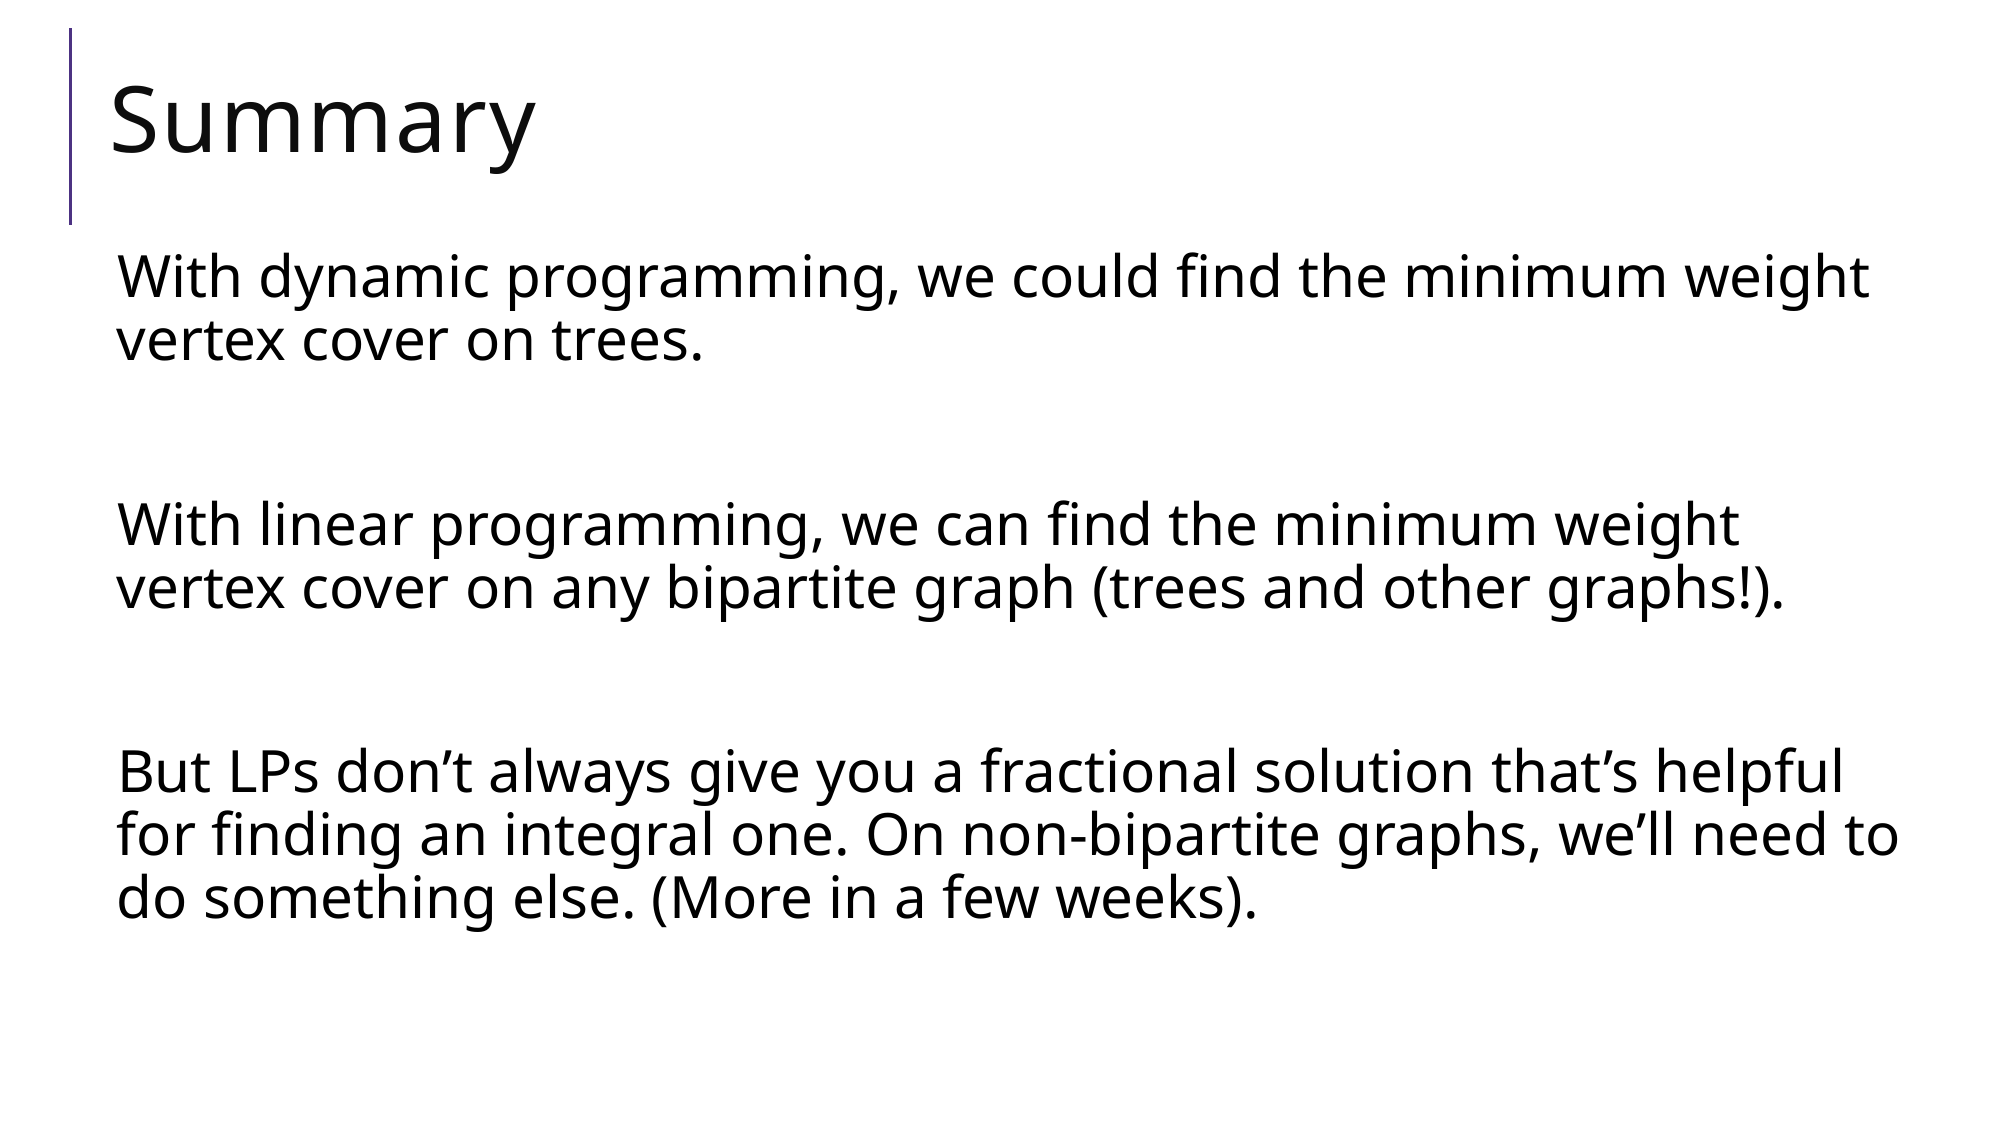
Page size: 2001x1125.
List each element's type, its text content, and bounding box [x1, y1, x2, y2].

title Summary [94, 43, 1930, 210]
list With dynamic programming, we could find the minimum weight vertex cover on trees. With linear programming, we can find the minimum weight vertex cover on any bipartite graph (trees and other graphs!). But LPs don’t always give you a fractional solution that’s helpful for finding an integral one. On non-bipartite graphs, we’ll need to do something else. (More in a few weeks). [94, 240, 1930, 1035]
